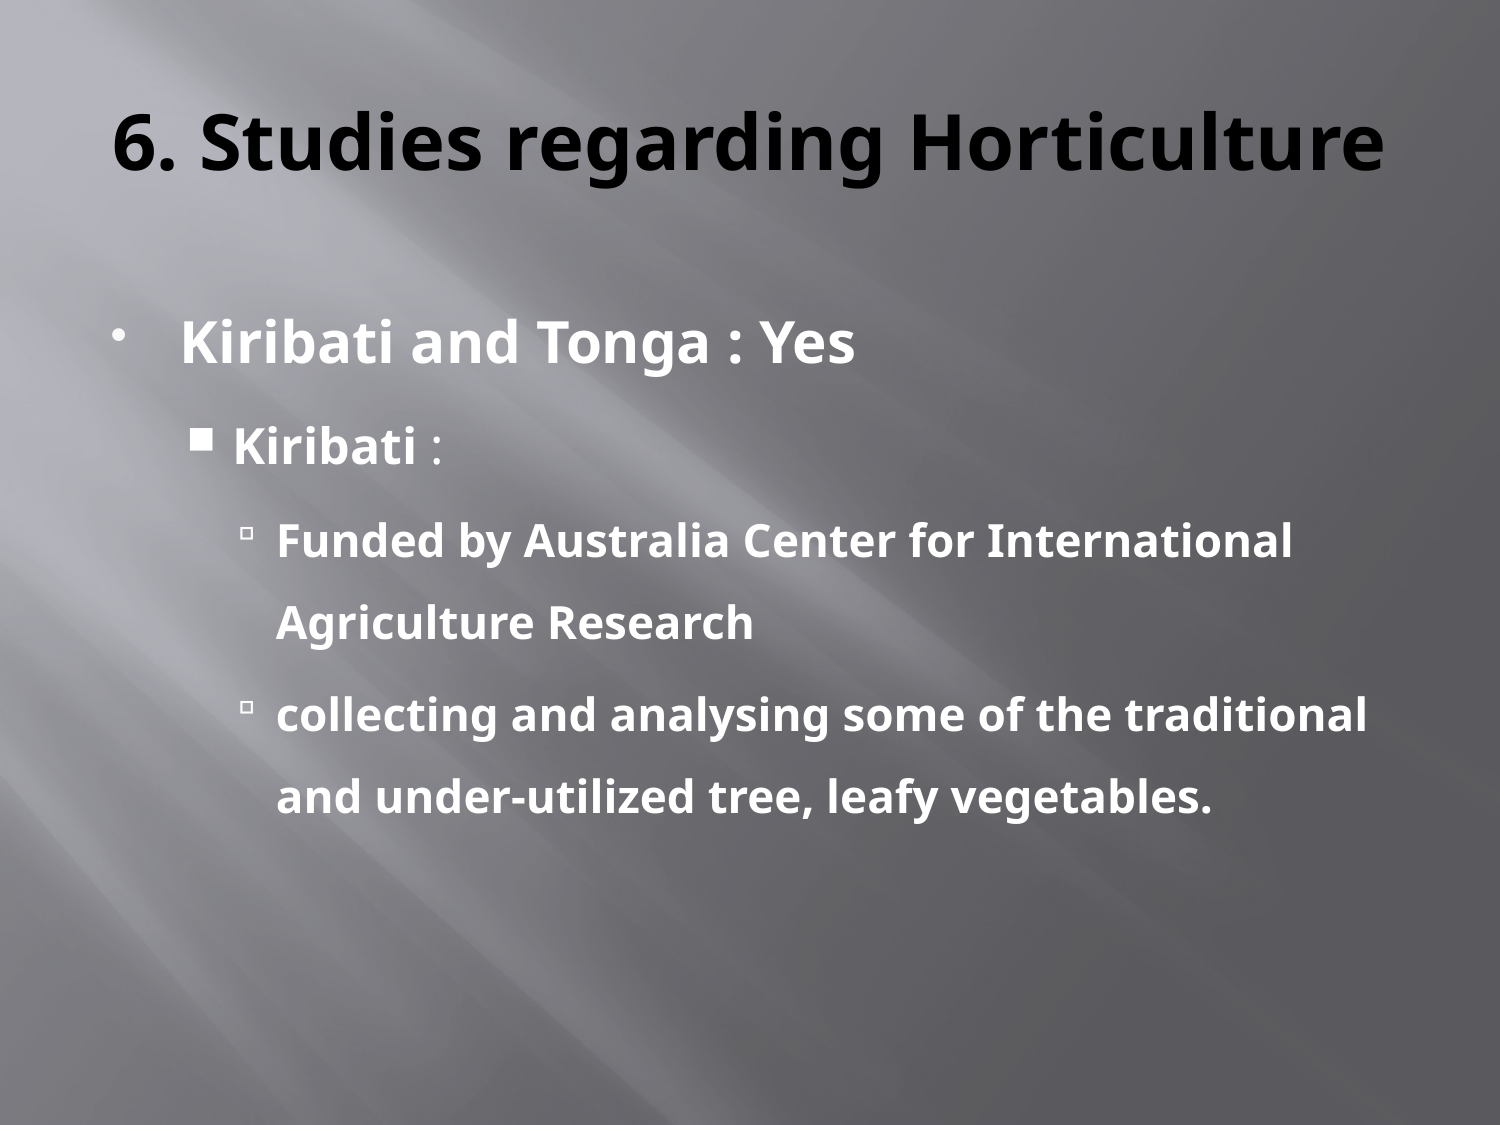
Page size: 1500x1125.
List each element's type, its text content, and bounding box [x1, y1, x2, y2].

title 6. Studies regarding Horticulture [75, 45, 1425, 233]
list Kiribati and Tonga : Yes Kiribati : Funded by Australia Center for International Agriculture Research collecting and analysing some of the traditional and under-utilized tree, leafy vegetables. [75, 262, 1425, 1035]
